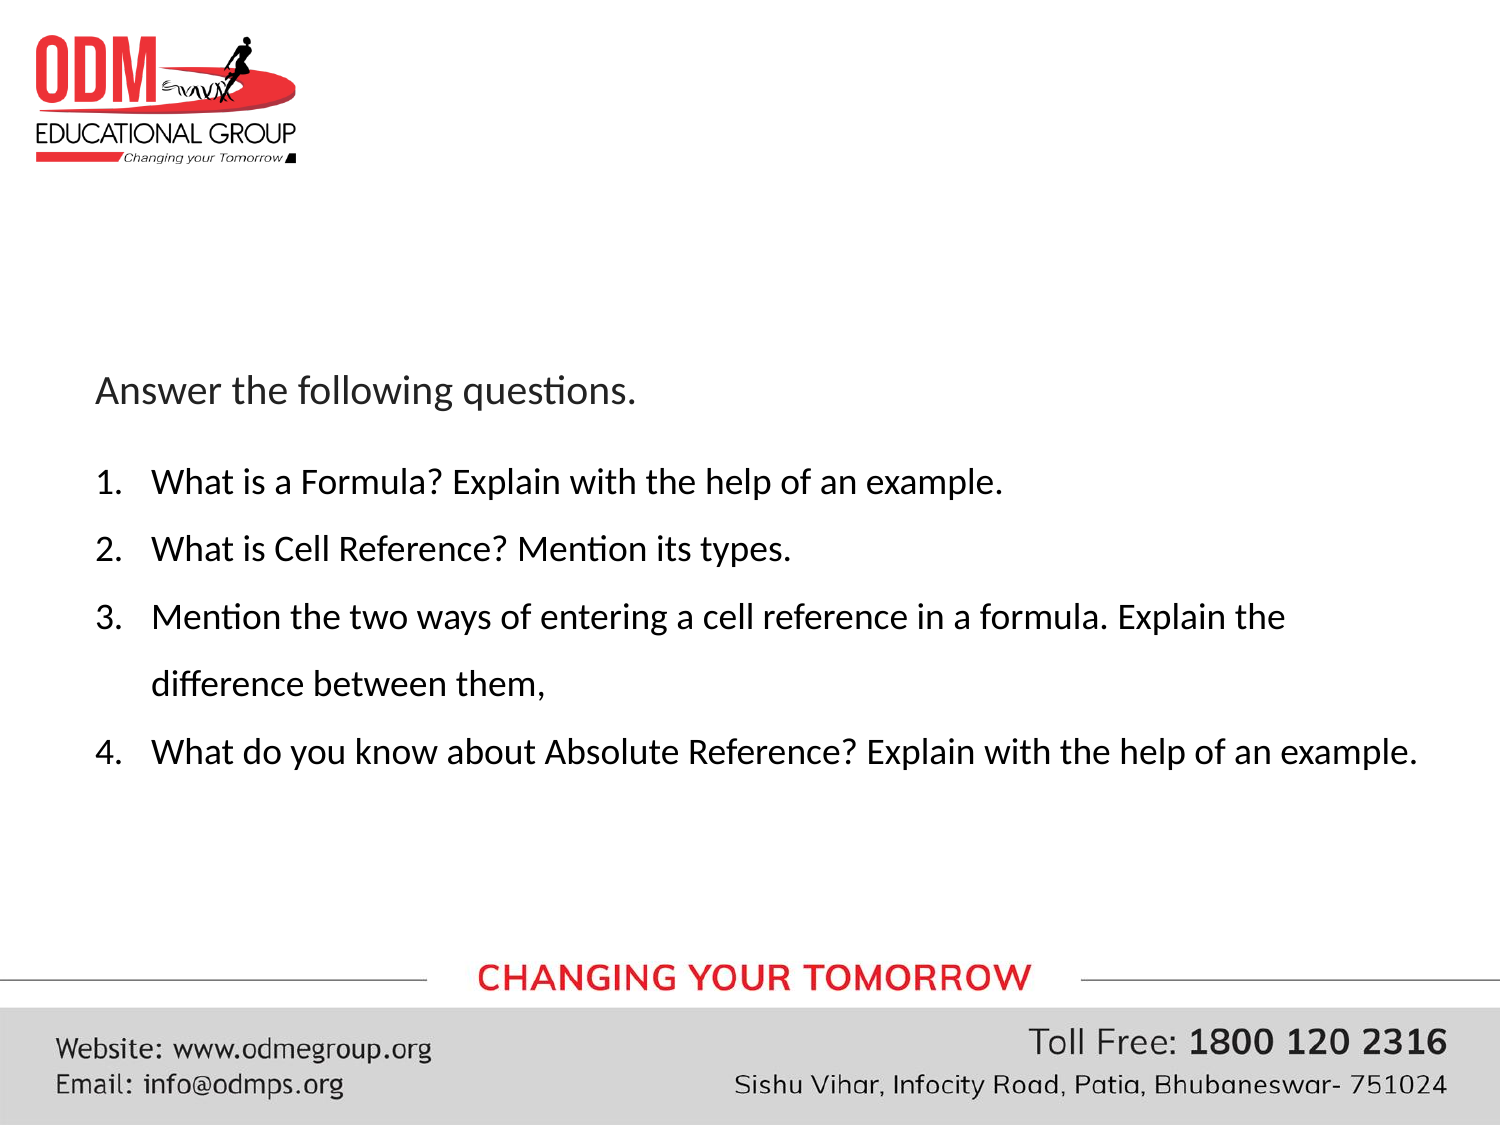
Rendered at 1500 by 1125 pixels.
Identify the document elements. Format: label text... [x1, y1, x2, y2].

picture [36, 35, 296, 164]
text_box Answer the following questions. What is a Formula? Explain with the help of an example. What is Cell Reference? Mention its types. Mention the two ways of entering a cell reference in a formula. Explain the difference between them, What do you know about Absolute Reference? Explain with the help of an example. [80, 348, 1459, 779]
picture [0, 900, 1500, 1125]
